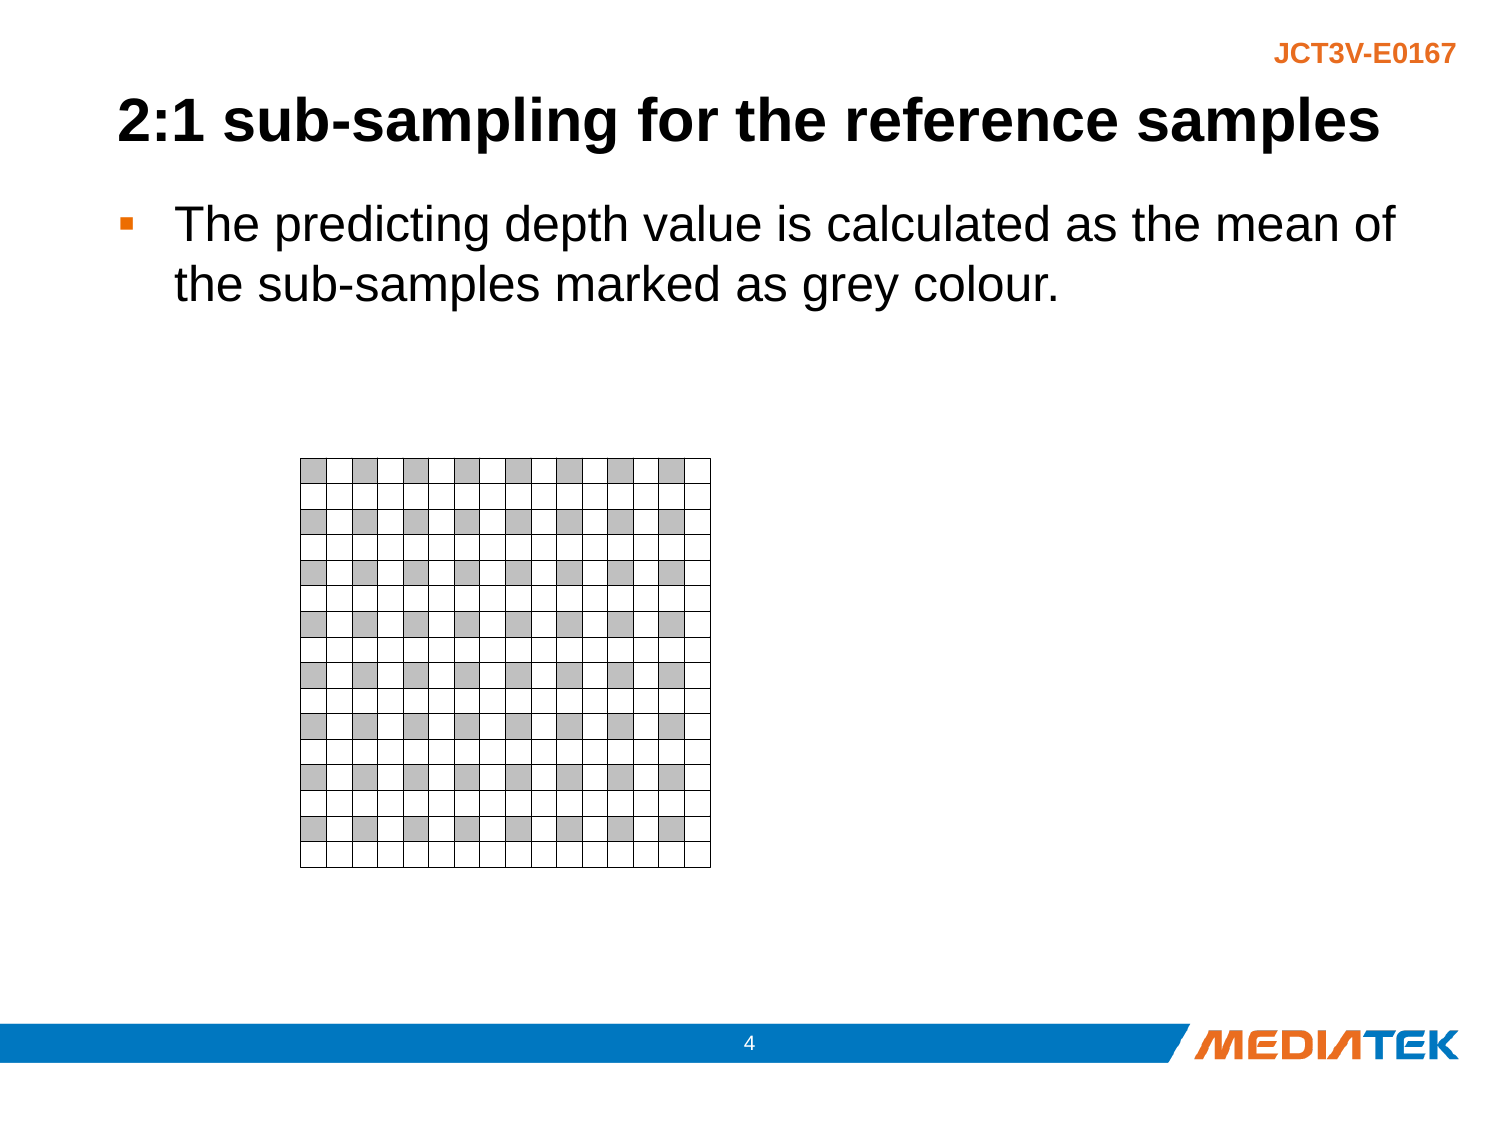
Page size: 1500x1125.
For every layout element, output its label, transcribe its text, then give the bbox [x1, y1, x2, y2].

slide_number 3 [711, 1022, 789, 1090]
picture [789, 1023, 1459, 1063]
list The predicting depth value is calculated as the mean of the sub-samples marked as grey colour. [102, 184, 1425, 540]
title 2:1 sub-sampling for the reference samples [101, 62, 1425, 172]
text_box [298, 455, 712, 870]
picture [0, 1023, 711, 1063]
